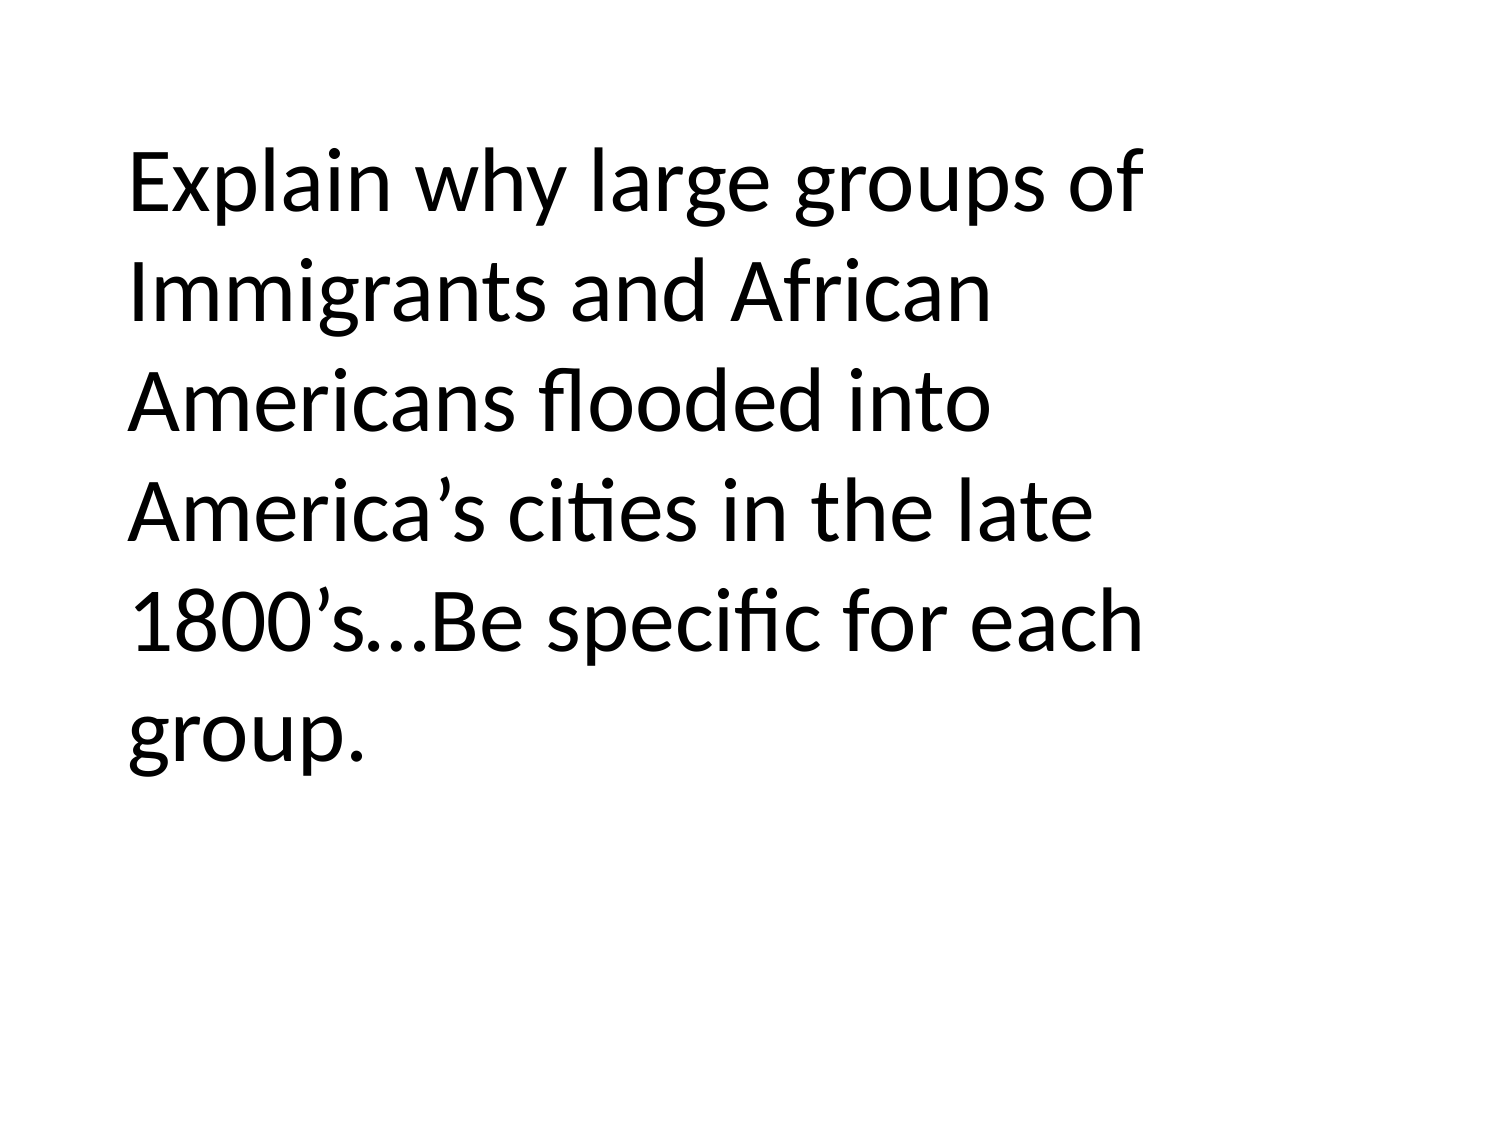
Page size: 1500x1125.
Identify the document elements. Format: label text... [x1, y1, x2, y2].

text_box Explain why large groups of Immigrants and African Americans flooded into America’s cities in the late 1800’s…Be specific for each group. [112, 112, 1363, 897]
